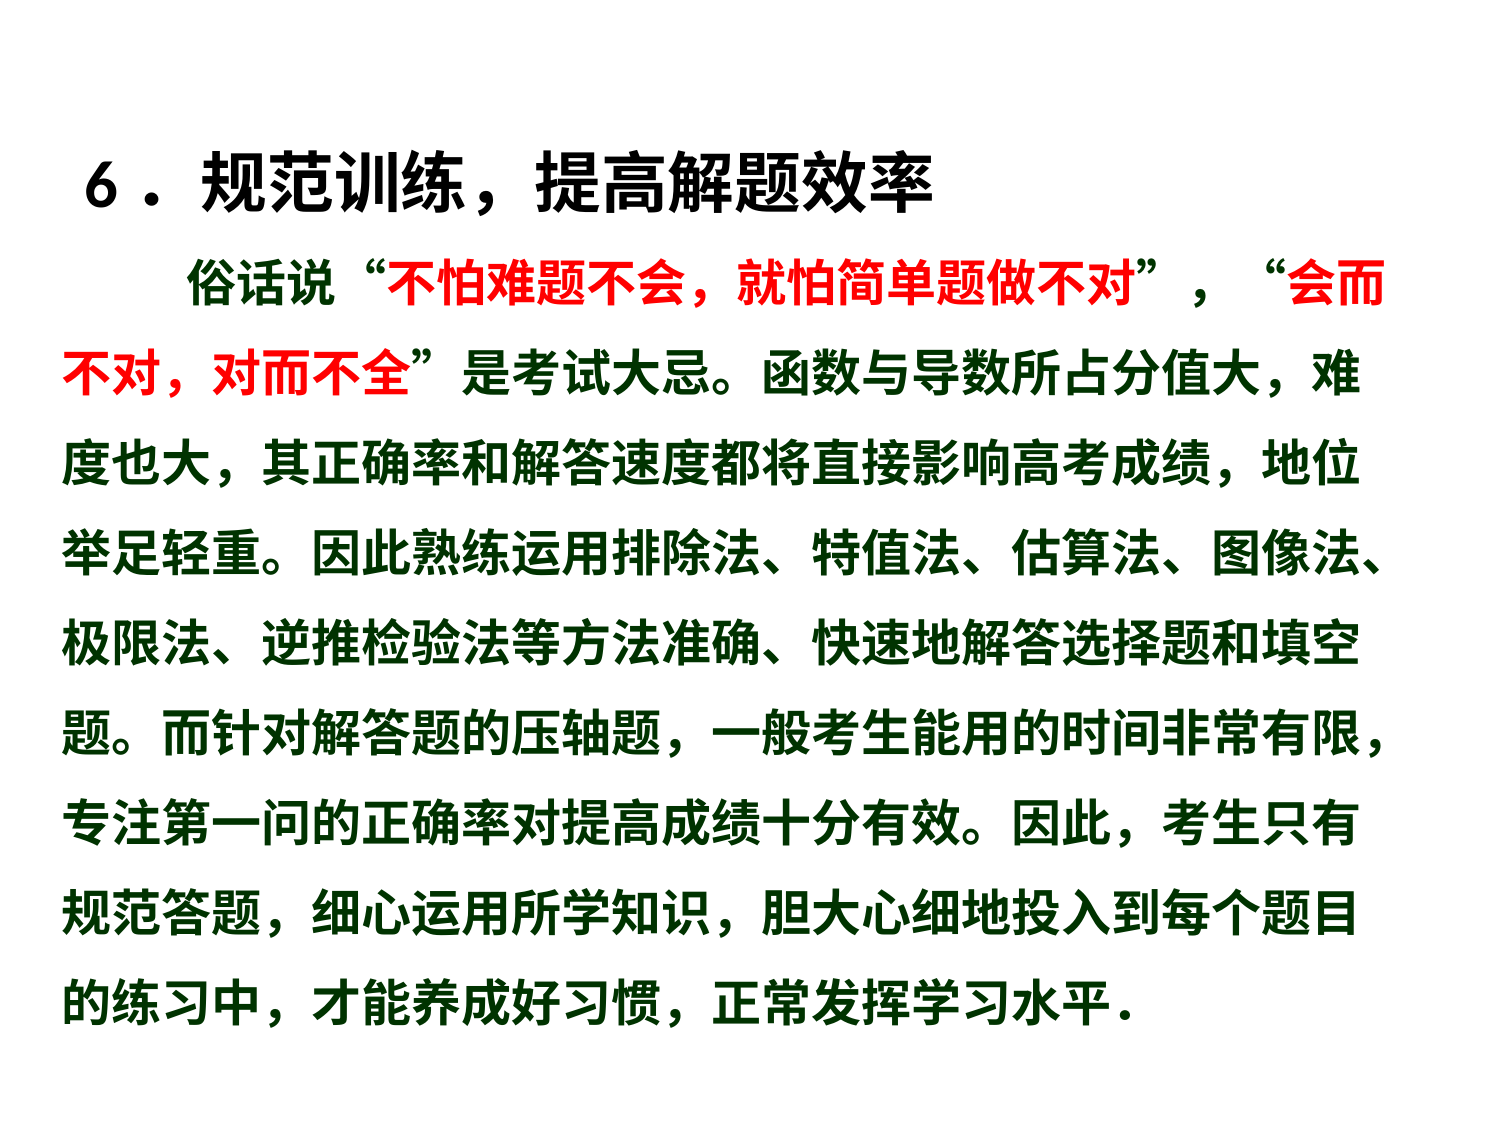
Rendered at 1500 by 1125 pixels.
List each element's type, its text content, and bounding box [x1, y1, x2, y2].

text_box 6．规范训练，提高解题效率 俗话说“不怕难题不会，就怕简单题做不对”，“会而不对，对而不全”是考试大忌。函数与导数所占分值大，难度也大，其正确率和解答速度都将直接影响高考成绩，地位举足轻重。因此熟练运用排除法、特值法、估算法、图像法、极限法、逆推检验法等方法准确、快速地解答选择题和填空题。而针对解答题的压轴题，一般考生能用的时间非常有限，专注第一问的正确率对提高成绩十分有效。因此，考生只有规范答题，细心运用所学知识，胆大心细地投入到每个题目的练习中，才能养成好习惯，正常发挥学习水平． [46, 93, 1426, 1039]
